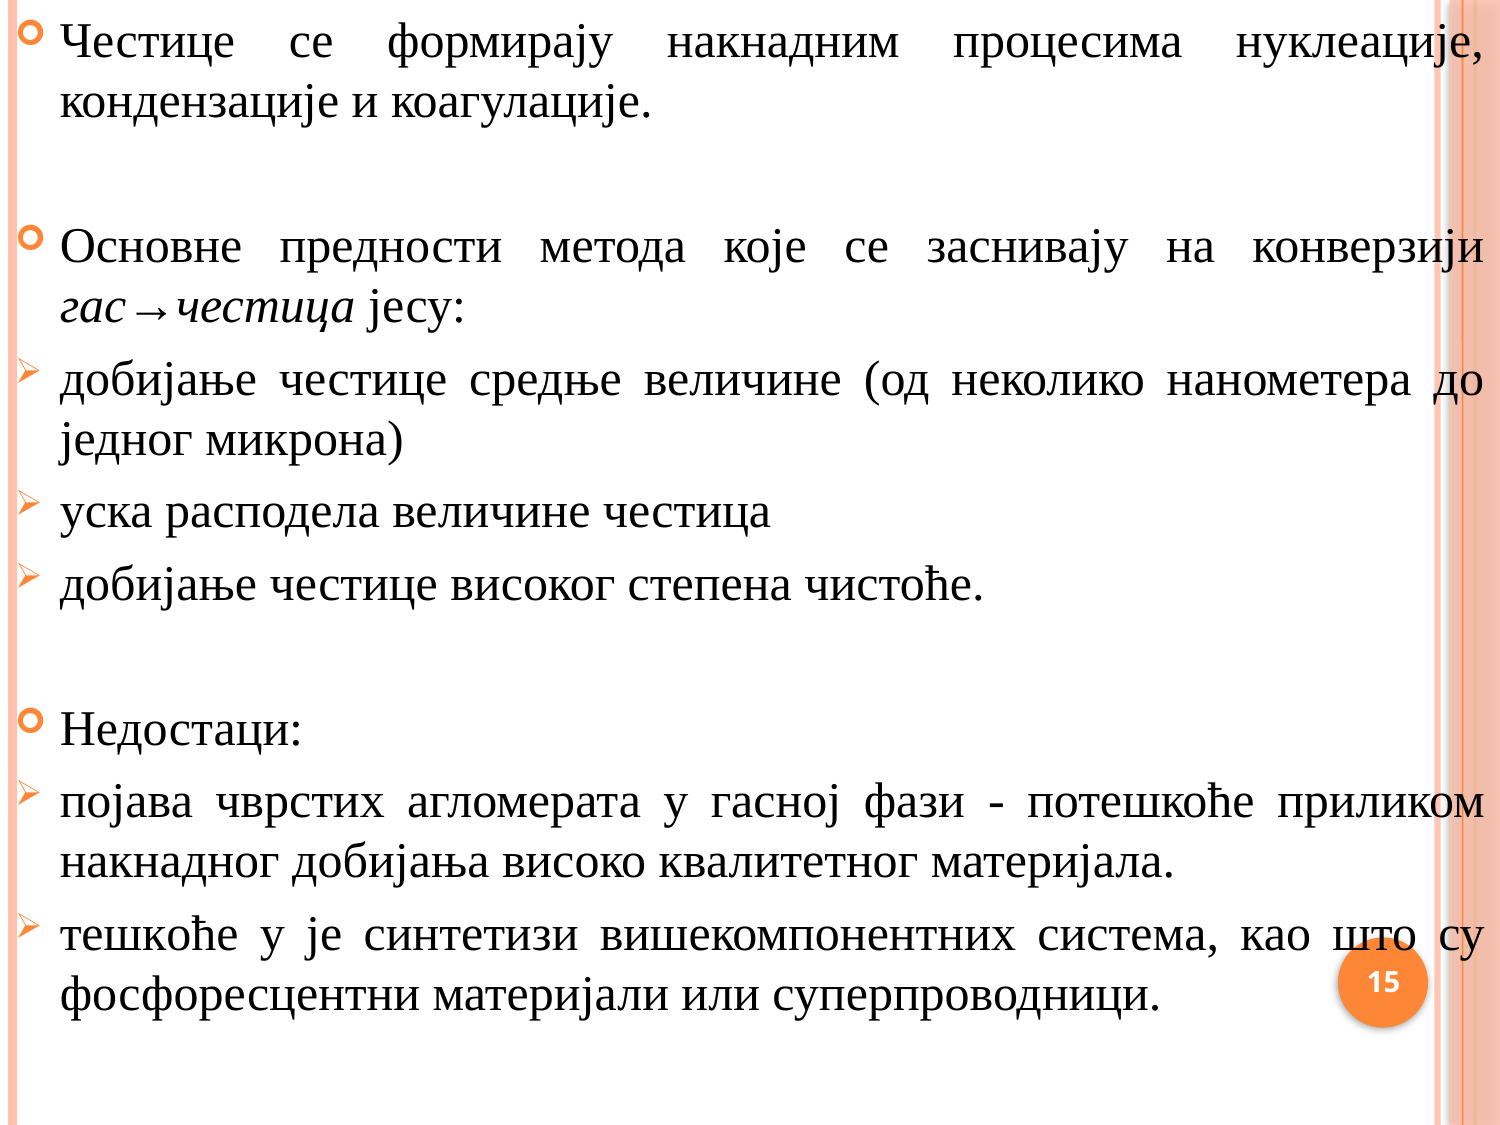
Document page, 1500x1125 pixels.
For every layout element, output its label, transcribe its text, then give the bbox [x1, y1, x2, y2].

list Честице се формирају накнадним процесима нуклеације, кондензације и коагулације. Основне предности метода које се заснивају на конверзији гас→честица јесу: добијање честице средње величине (од неколико нанометера до једног микрона) уска расподела величине честица добијање честице високог степена чистоће. Недостаци: појава чврстих агломерата у гасној фази - потешкоће приликом накнадног добијања високо квалитетног материјала. тешкоће у је синтетизи вишекомпонентних система, као што су фосфоресцентни материјали или суперпроводници. [0, 0, 1500, 1125]
